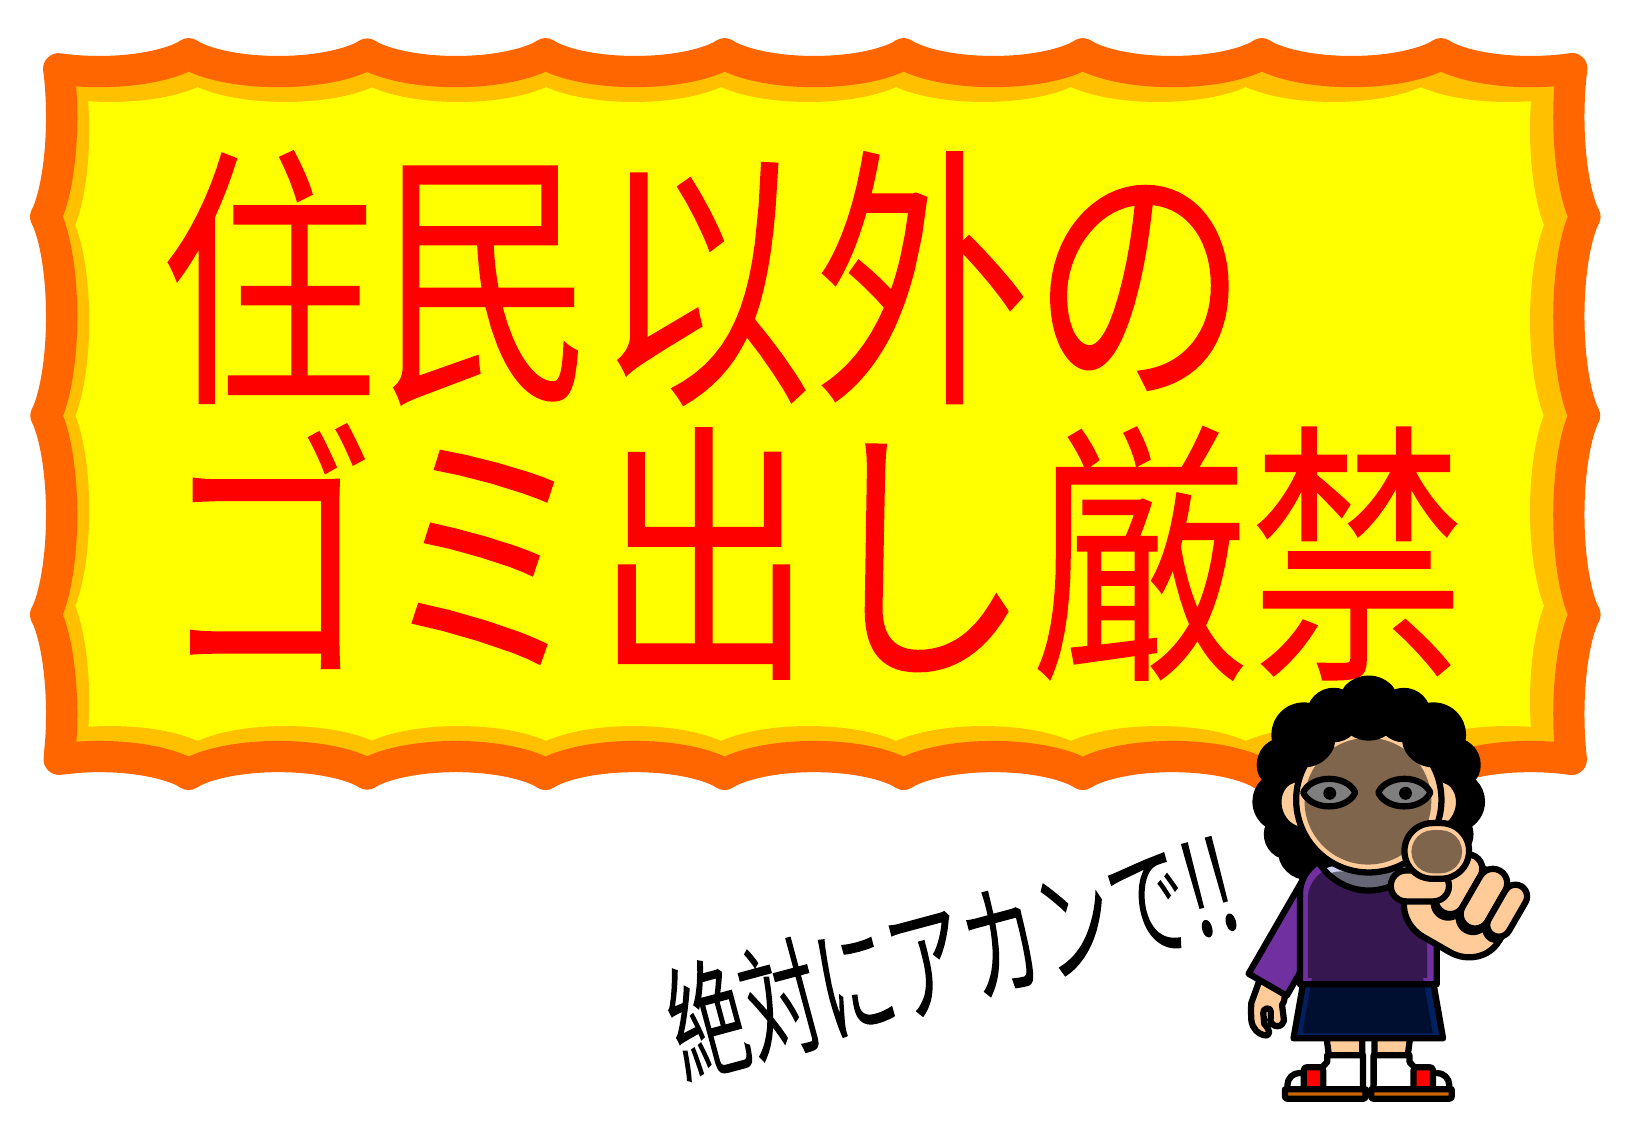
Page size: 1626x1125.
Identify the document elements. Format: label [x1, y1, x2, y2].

text_box [45, 53, 1586, 775]
text_box [1242, 678, 1522, 1099]
